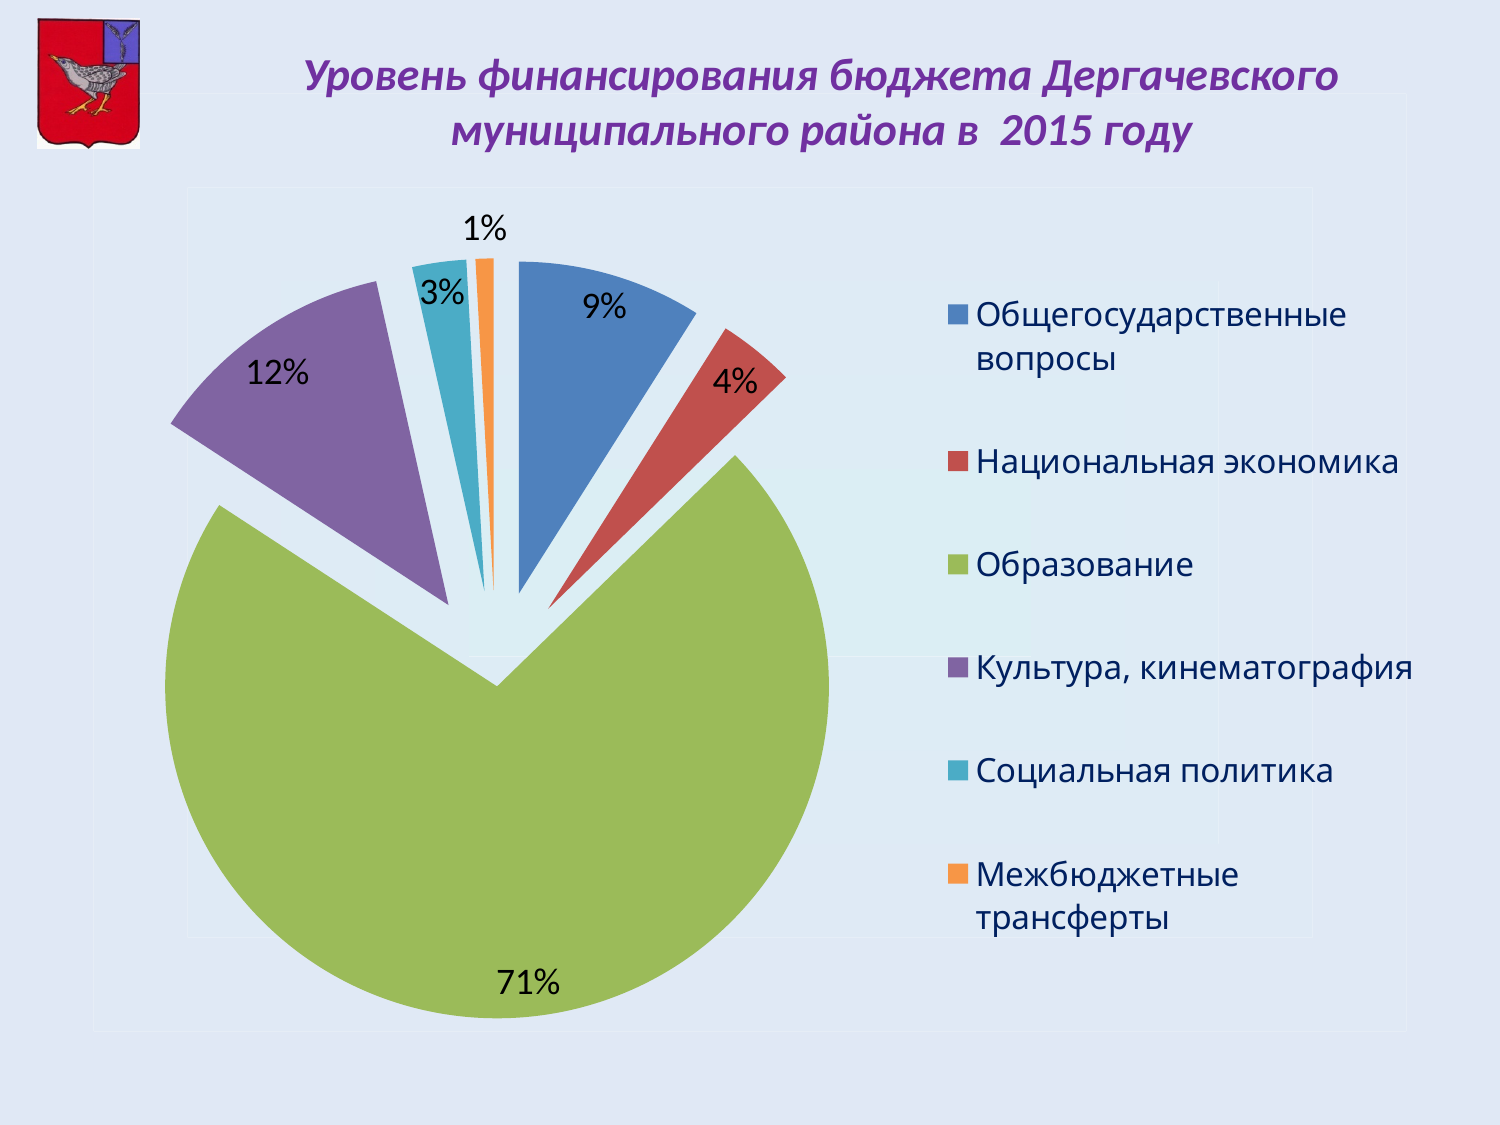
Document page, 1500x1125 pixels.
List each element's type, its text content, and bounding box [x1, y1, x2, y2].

text_box Уровень финансирования бюджета Дергачевского муниципального района в 2015 году [209, 37, 1433, 162]
chart [52, 172, 1433, 1089]
picture [37, 18, 140, 150]
